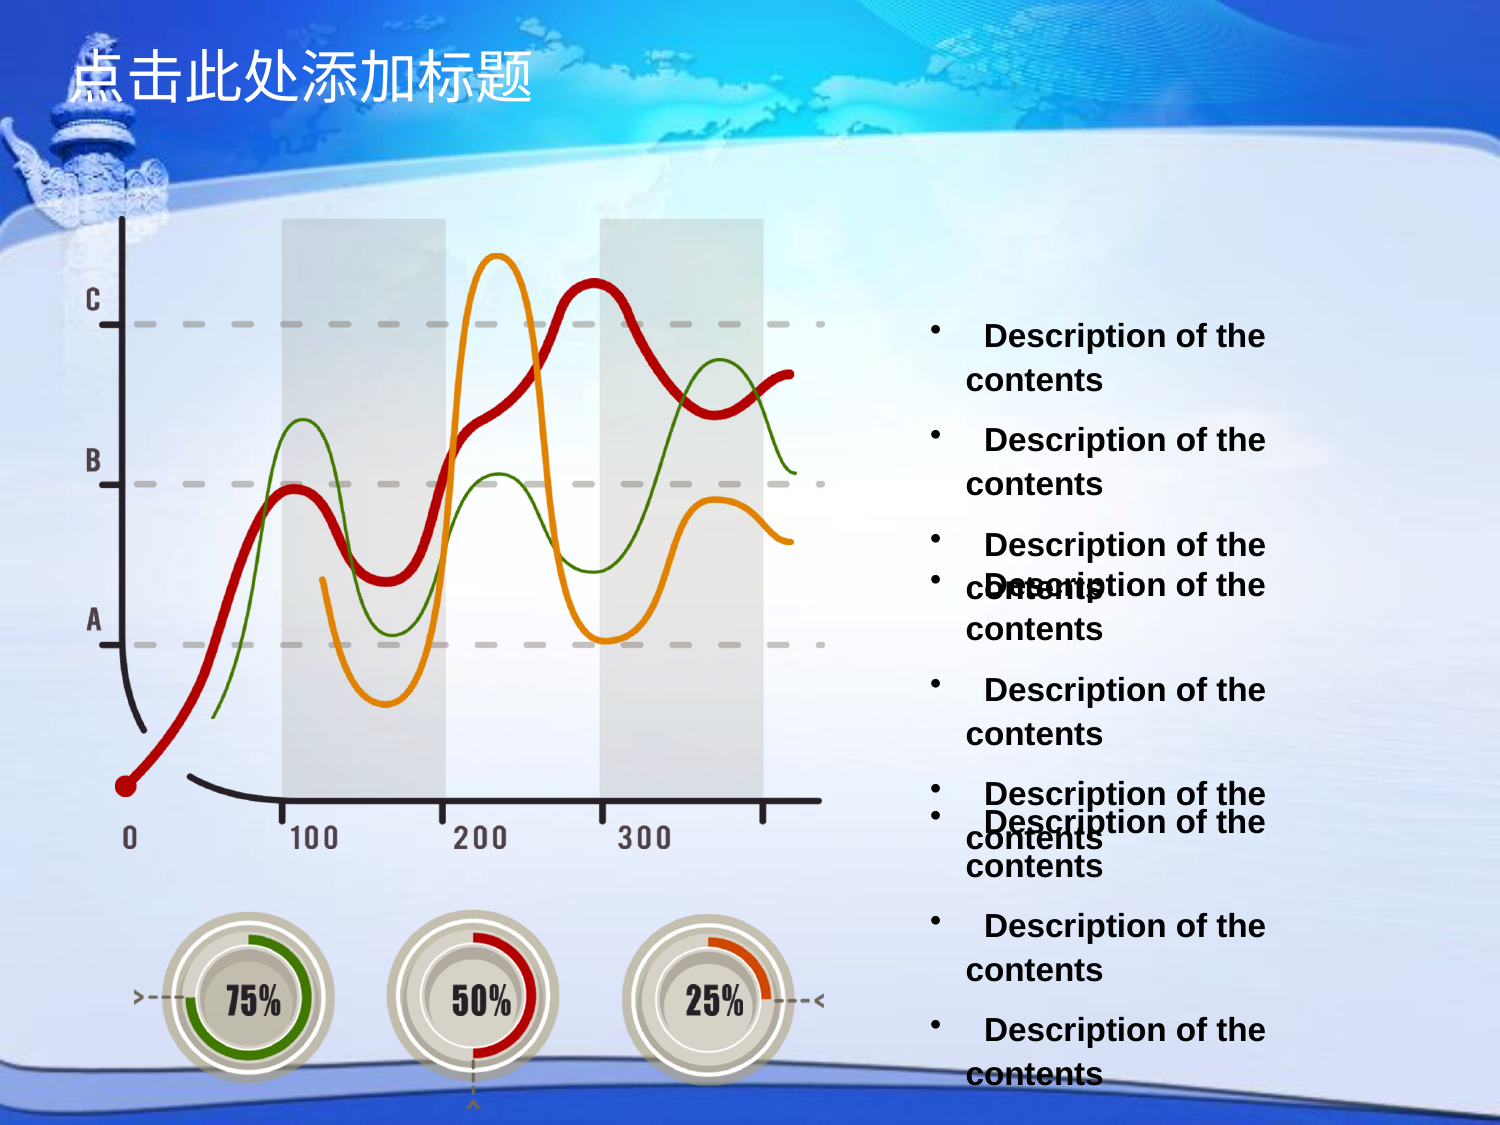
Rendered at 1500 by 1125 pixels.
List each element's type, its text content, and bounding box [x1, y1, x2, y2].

text_box 点击此处添加标题 [53, 33, 845, 118]
picture [0, 0, 1500, 1125]
text_box Description of the contents Description of the contents Description of the contents [915, 302, 1424, 552]
text_box Description of the contents Description of the contents Description of the contents [915, 552, 1424, 788]
text_box Description of the contents Description of the contents Description of the contents [915, 788, 1424, 1100]
